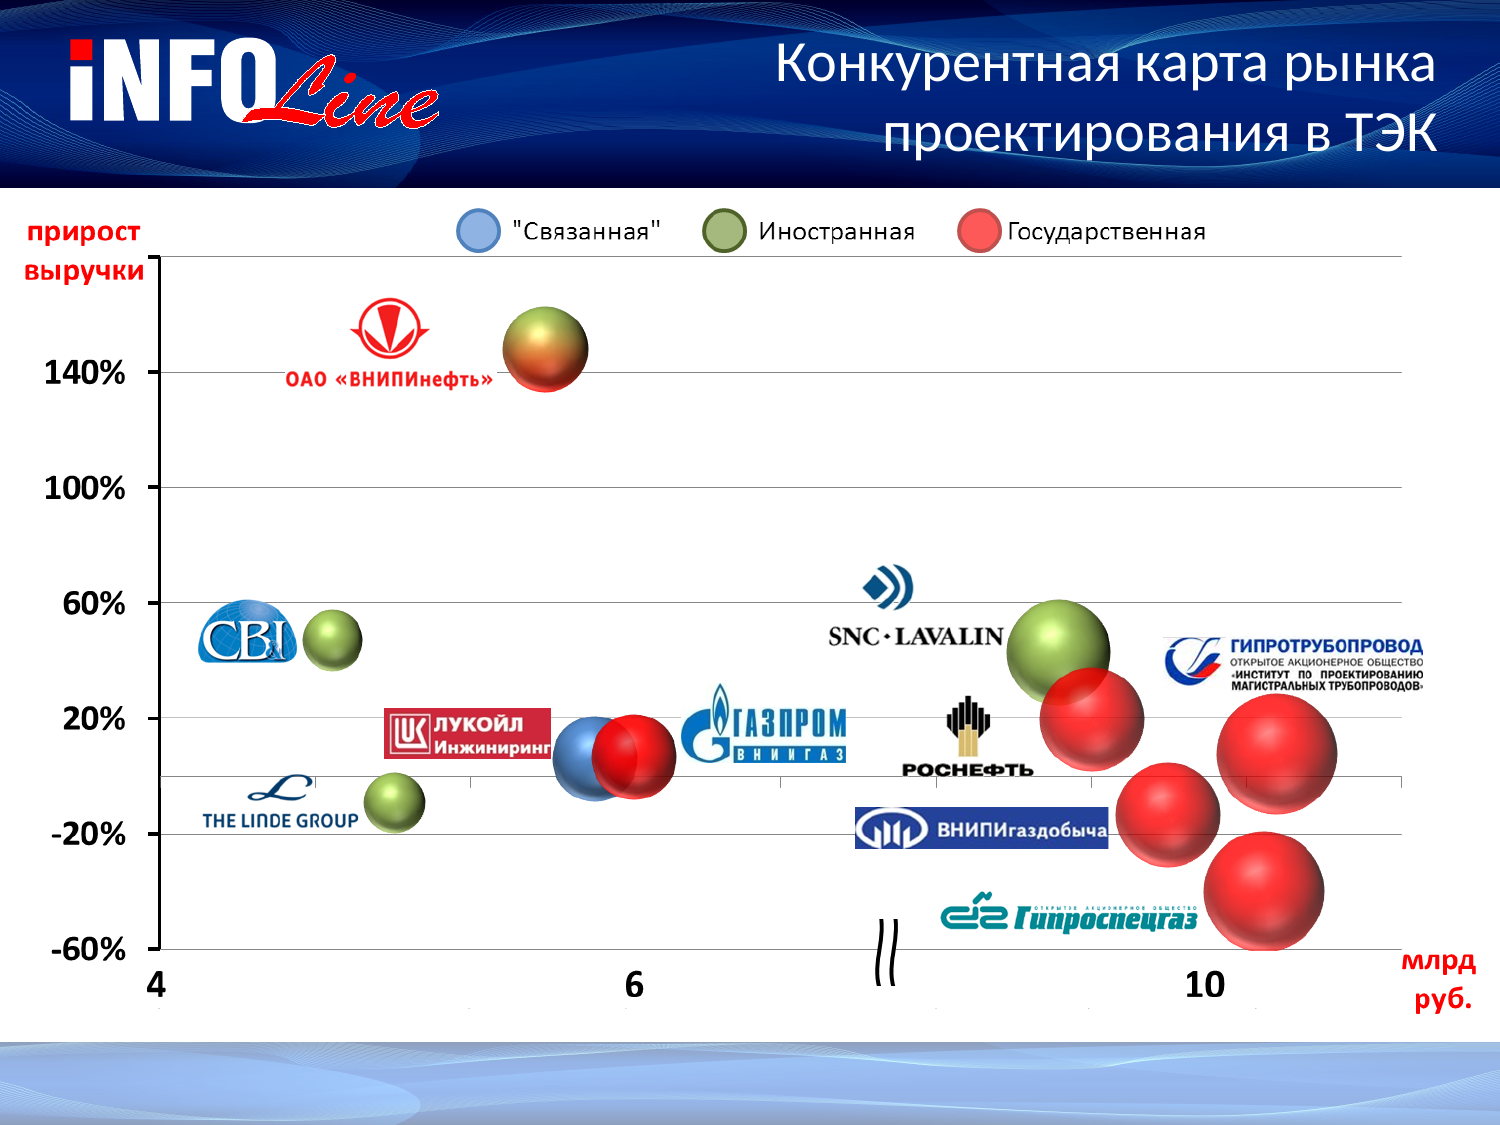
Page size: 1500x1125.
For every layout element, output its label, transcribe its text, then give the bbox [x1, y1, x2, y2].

text_box Конкурентная карта рынка проектирования в ТЭК [300, 17, 1439, 170]
picture [0, 0, 1500, 188]
picture [2, 200, 1500, 1036]
